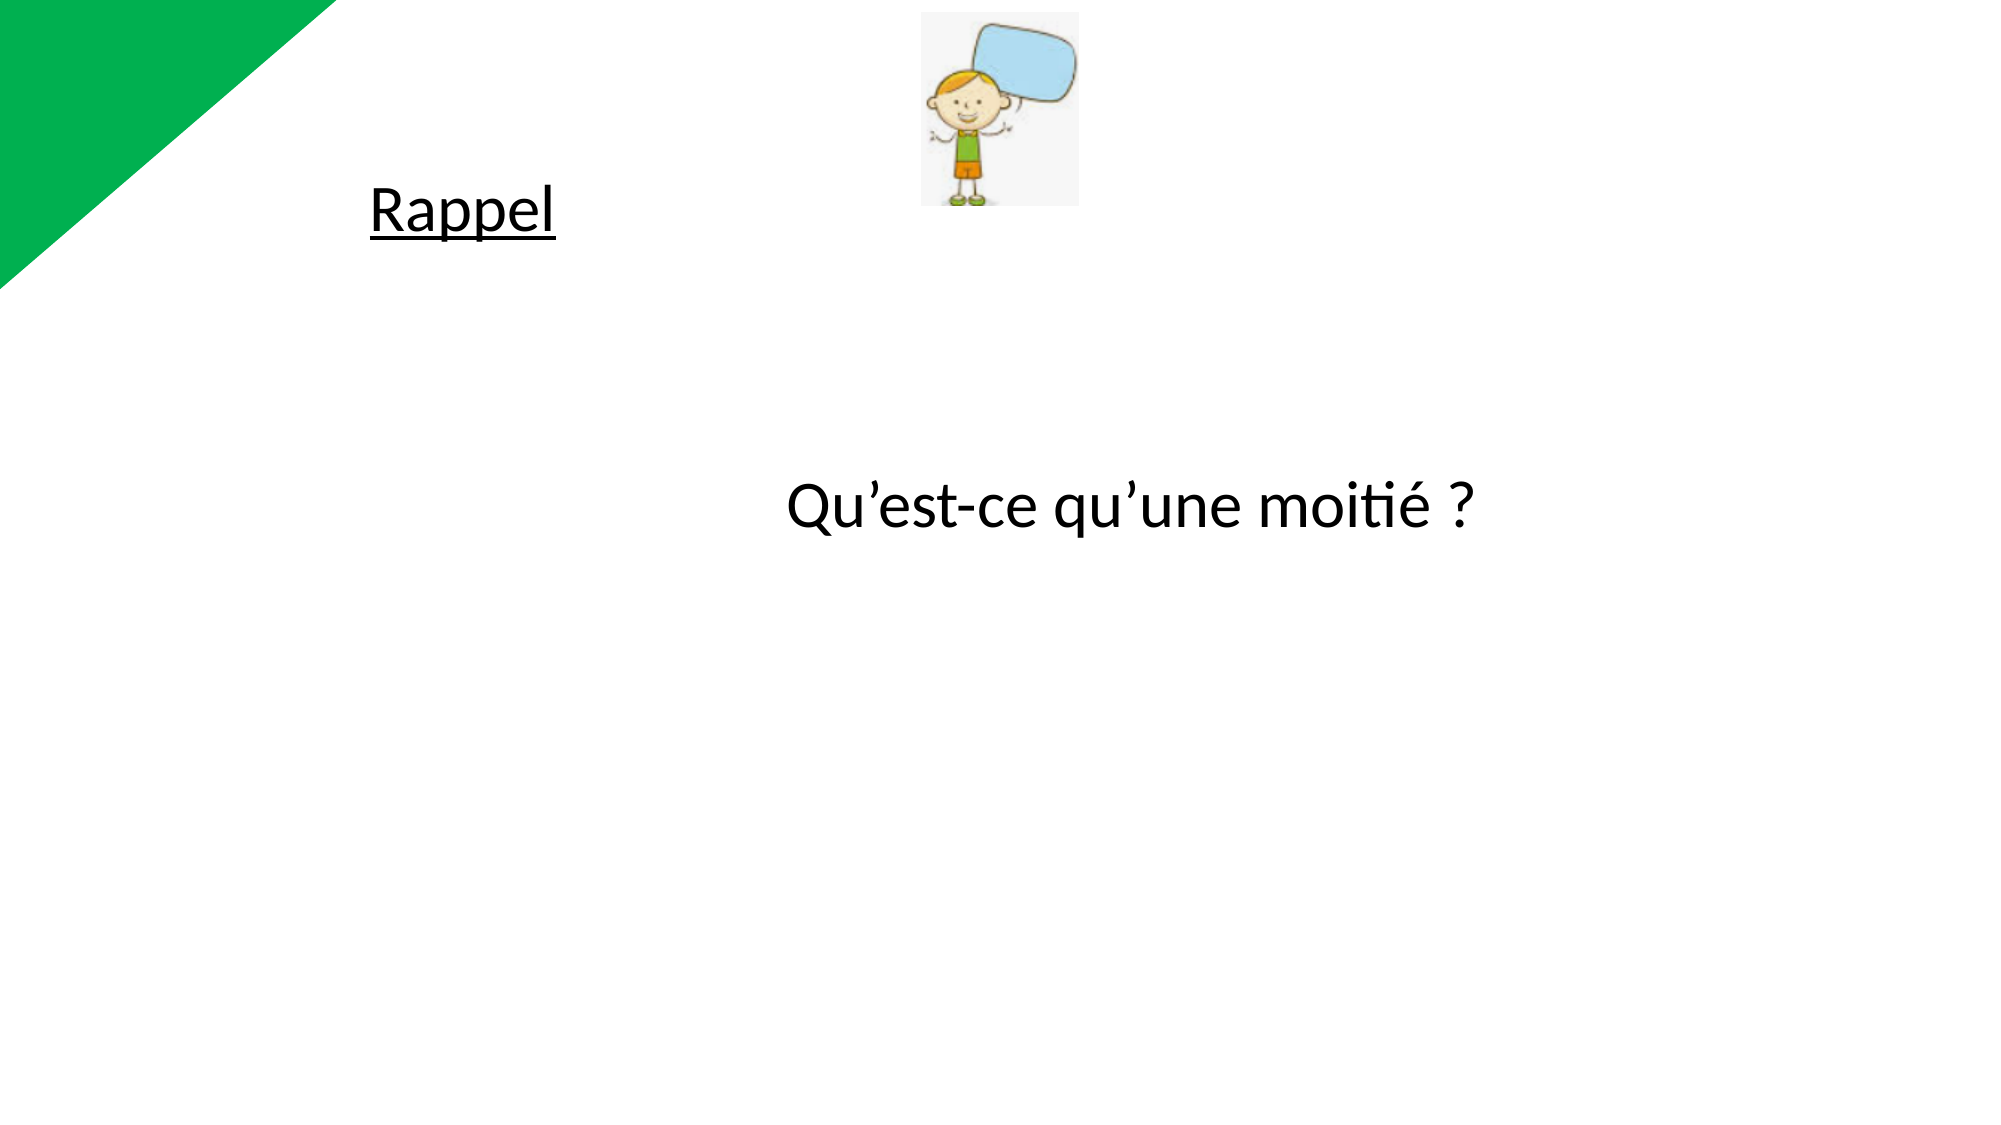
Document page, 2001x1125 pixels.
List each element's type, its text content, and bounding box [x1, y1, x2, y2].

text_box [0, 0, 337, 290]
text_box Qu’est-ce qu’une moitié ? [771, 453, 1493, 548]
text_box Rappel [354, 157, 708, 252]
picture [921, 12, 1079, 206]
